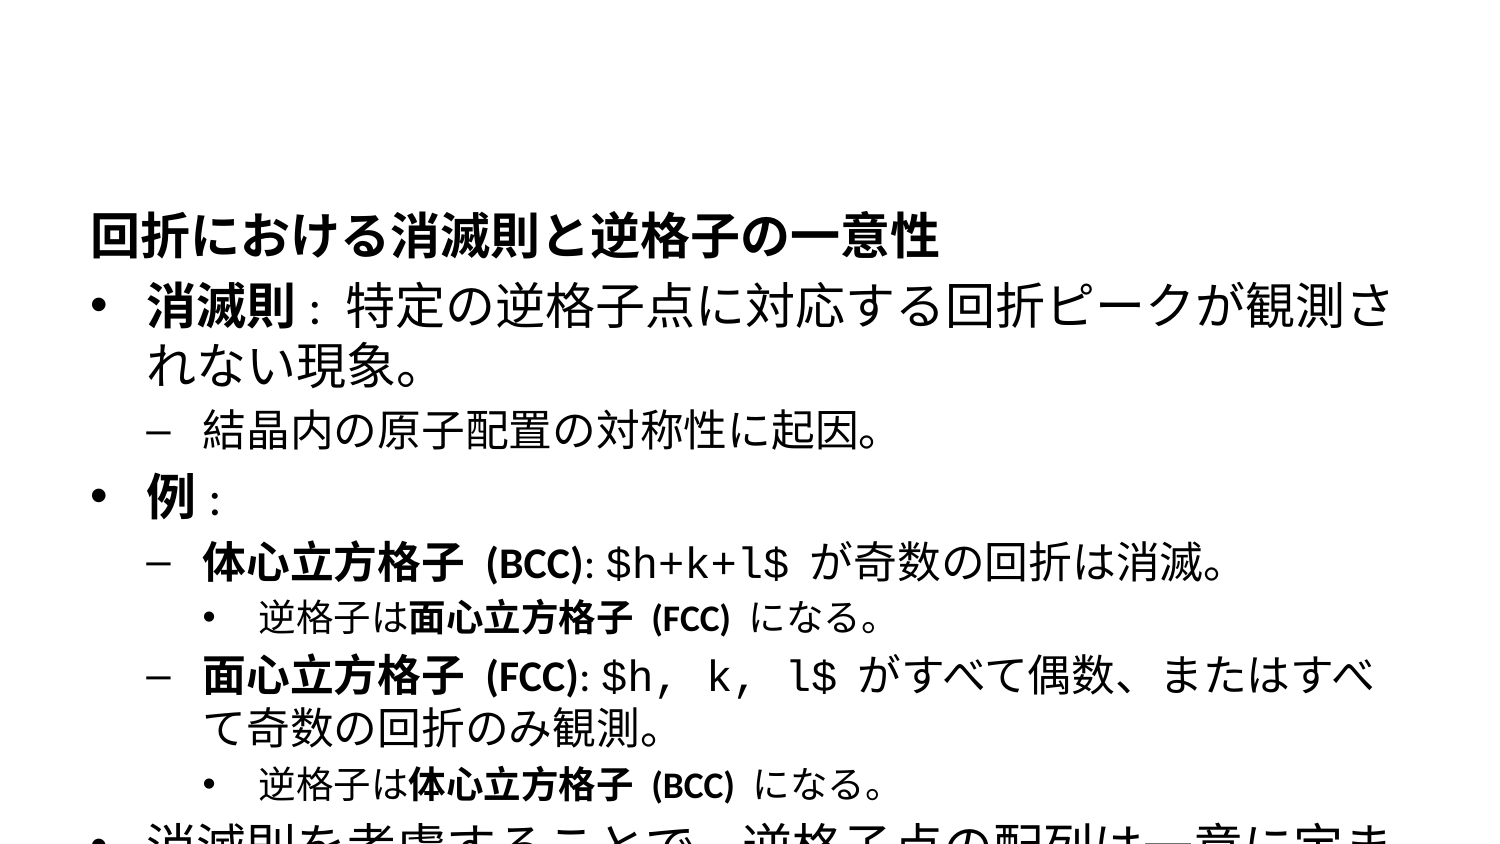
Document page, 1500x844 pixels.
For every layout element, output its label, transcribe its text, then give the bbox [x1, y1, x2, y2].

list 回折における消滅則と逆格子の一意性 消滅則: 特定の逆格子点に対応する回折ピークが観測されない現象。 結晶内の原子配置の対称性に起因。 例: 体心立方格子 (BCC): $h+k+l$ が奇数の回折は消滅。 逆格子は面心立方格子 (FCC) になる。 面心立方格子 (FCC): $h, k, l$ がすべて偶数、またはすべて奇数の回折のみ観測。 逆格子は体心立方格子 (BCC) になる。 消滅則を考慮することで、逆格子点の配列は一意に定まる。 crystaldrawcell.py のようなプログラムで可視化・学習可能。 [75, 196, 1425, 754]
